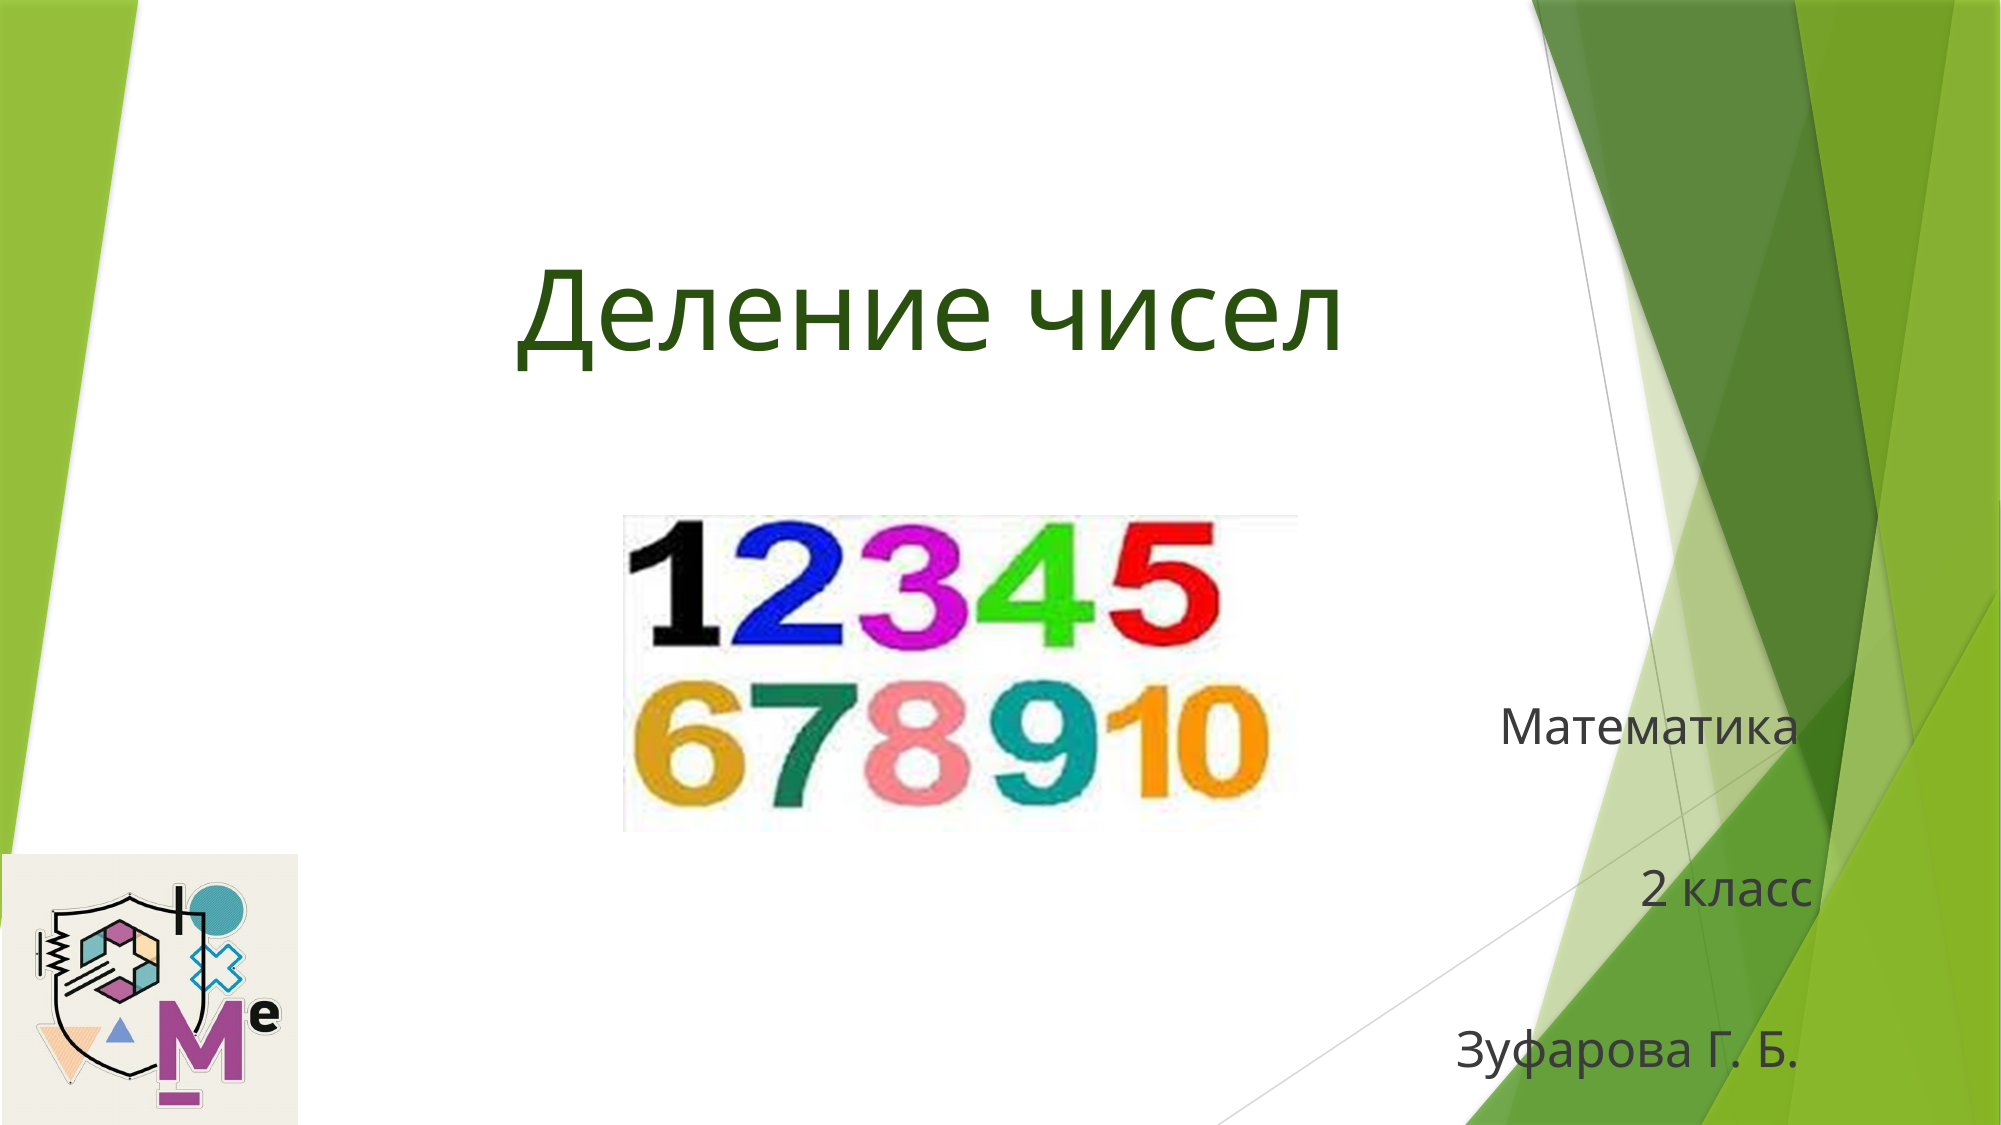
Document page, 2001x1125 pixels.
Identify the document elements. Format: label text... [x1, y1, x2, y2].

subtitle Математика 2 класс Зуфарова Г. Б. [240, 686, 1829, 998]
picture [623, 514, 1299, 833]
title Деление чисел [340, 69, 1363, 381]
picture [1, 853, 299, 1125]
